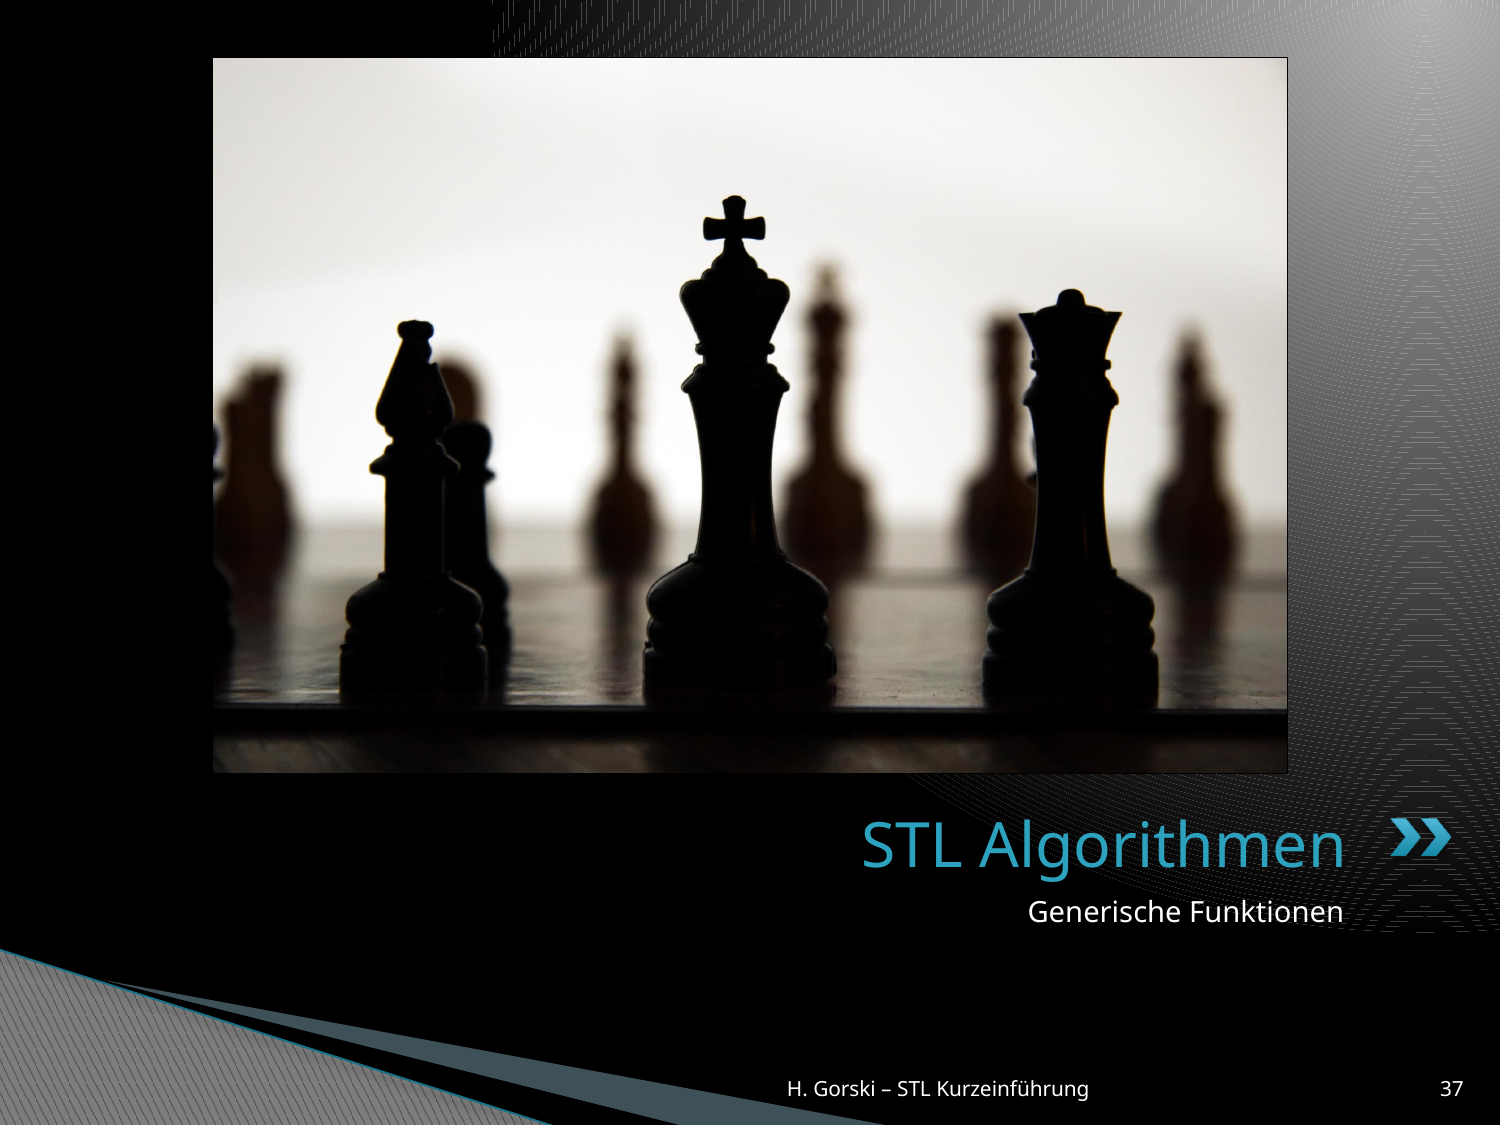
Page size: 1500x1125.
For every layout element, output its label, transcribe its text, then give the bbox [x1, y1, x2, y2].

footer H. Gorski – STL Kurzeinführung [718, 1051, 1105, 1112]
slide_number 37 [1418, 1051, 1479, 1112]
list Generische Funktionen [187, 892, 1363, 1000]
title STL Algorithmen [37, 798, 1363, 891]
picture [212, 56, 1288, 774]
picture [0, 952, 543, 1125]
